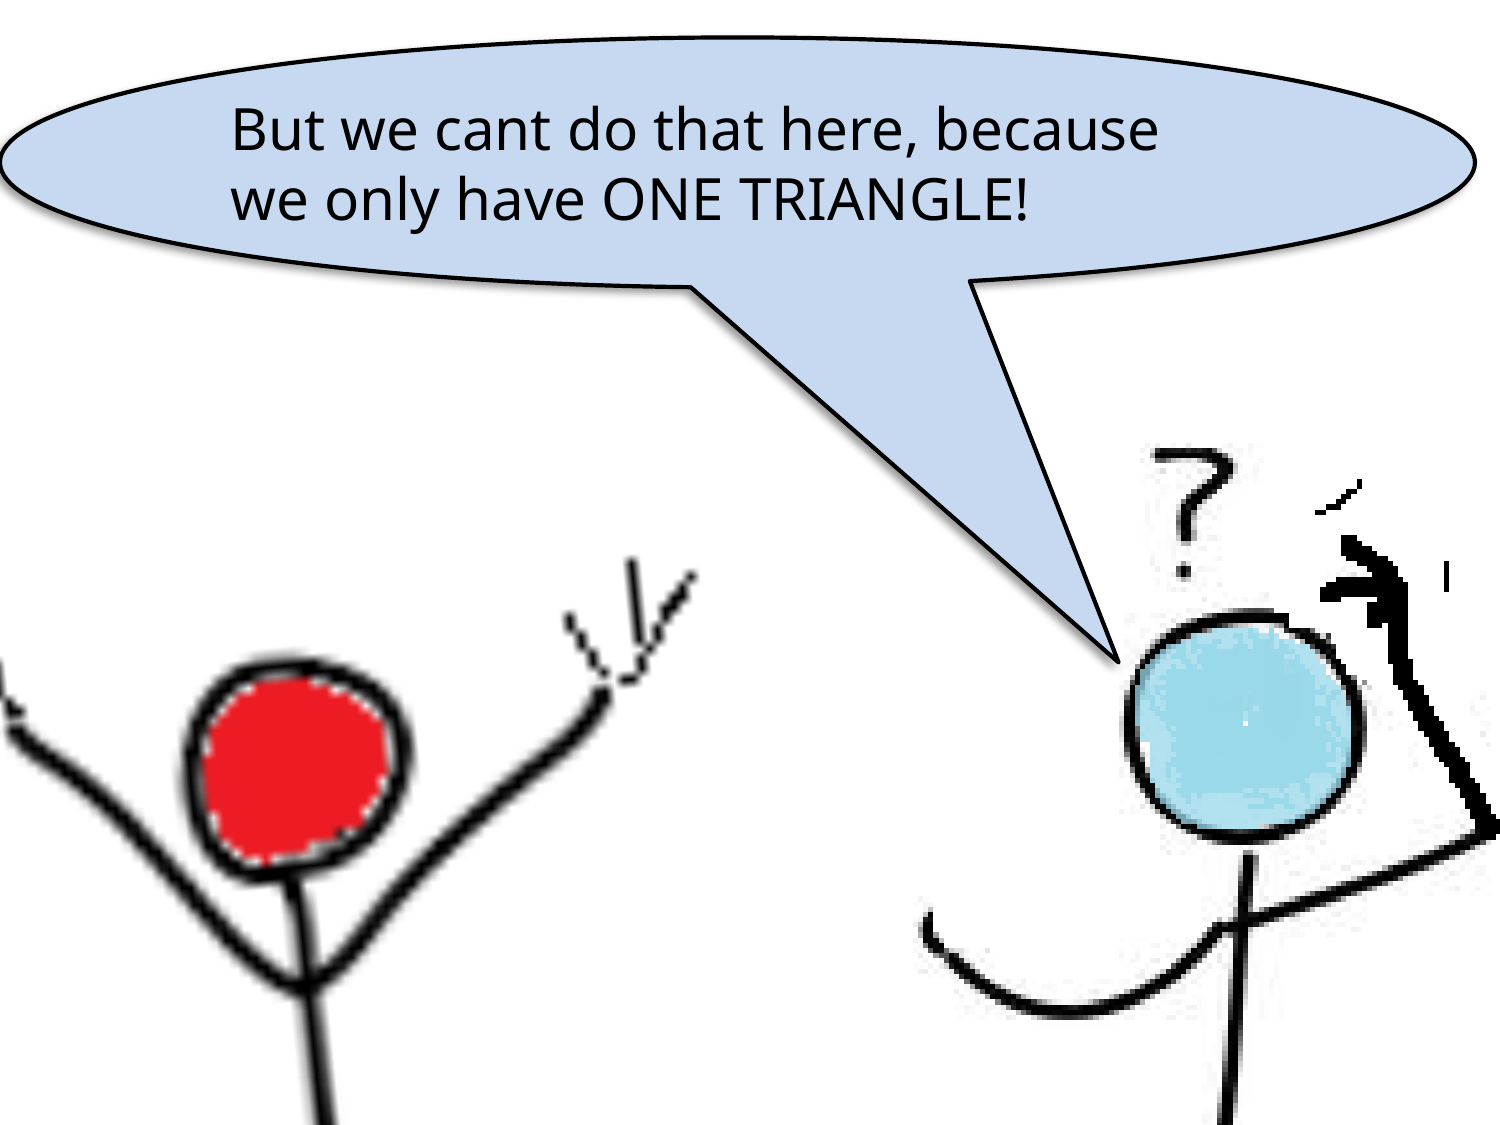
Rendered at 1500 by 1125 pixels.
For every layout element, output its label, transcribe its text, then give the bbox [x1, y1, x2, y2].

picture [0, 392, 1500, 1125]
text_box But we cant do that here, because we only have ONE TRIANGLE! [0, 35, 1478, 427]
